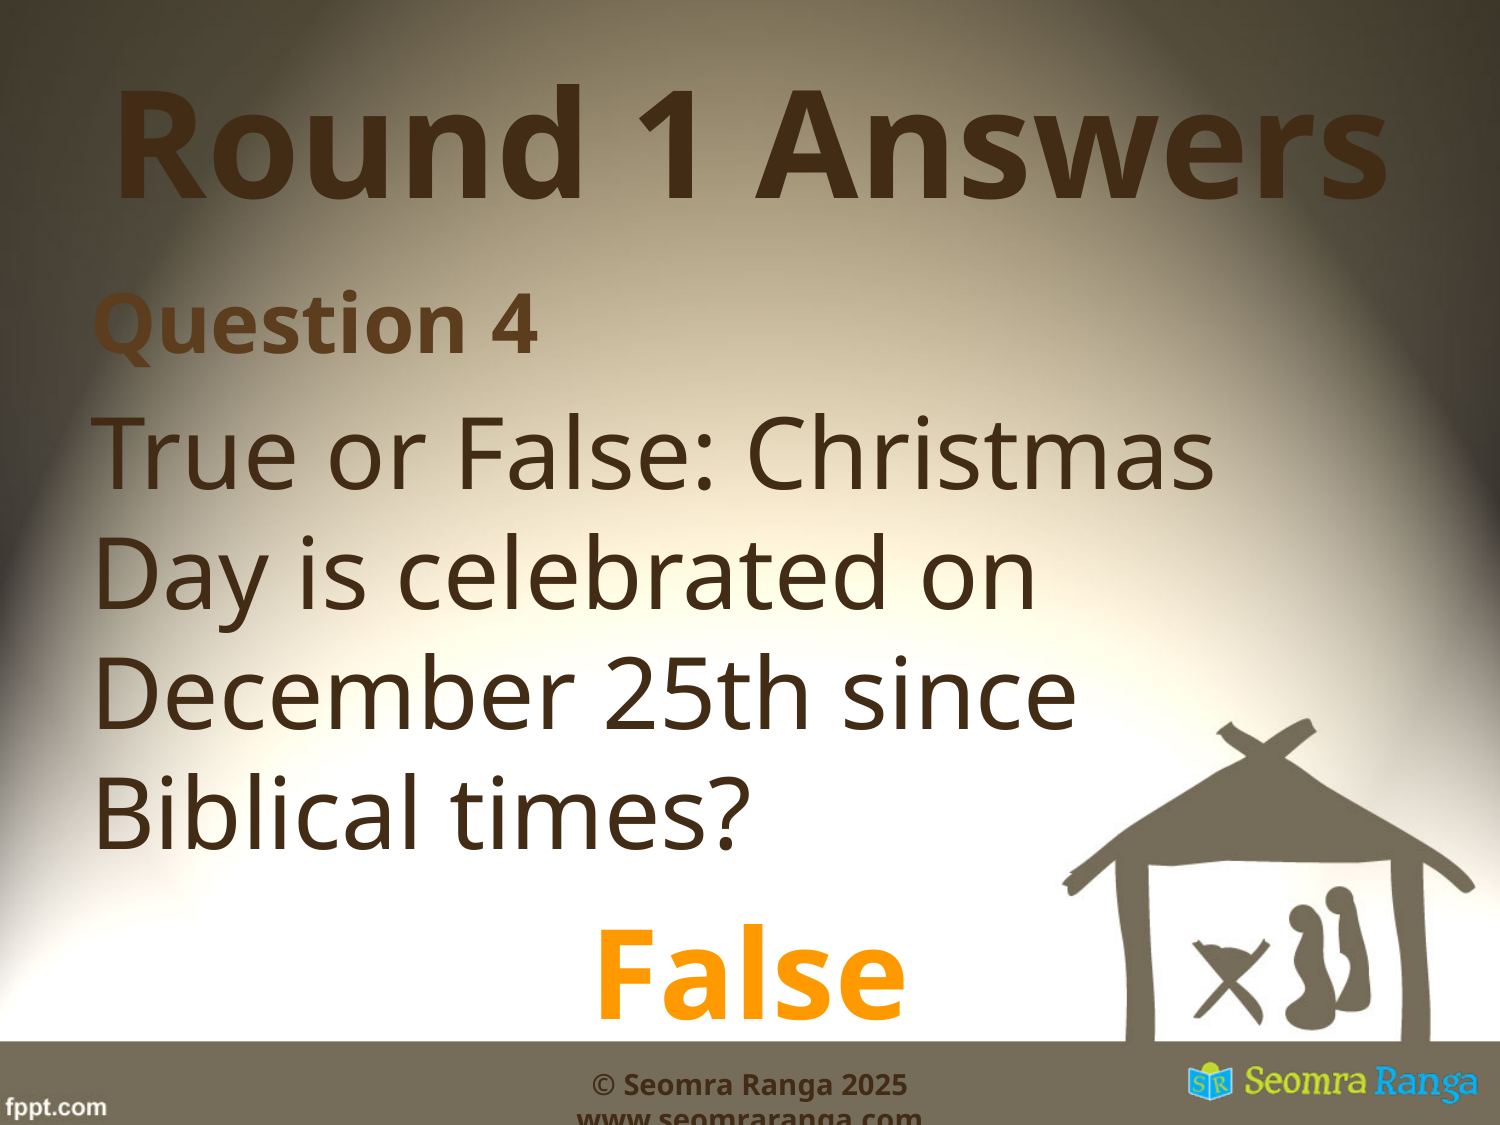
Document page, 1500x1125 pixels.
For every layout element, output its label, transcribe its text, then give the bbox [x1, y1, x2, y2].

picture [0, 0, 1500, 1125]
text_box © Seomra Ranga 2025 www.seomraranga.com [401, 1058, 1099, 1125]
title Round 1 Answers [75, 45, 1425, 233]
list Question 4 True or False: Christmas Day is celebrated on December 25th since Biblical times? False [75, 262, 1425, 1005]
